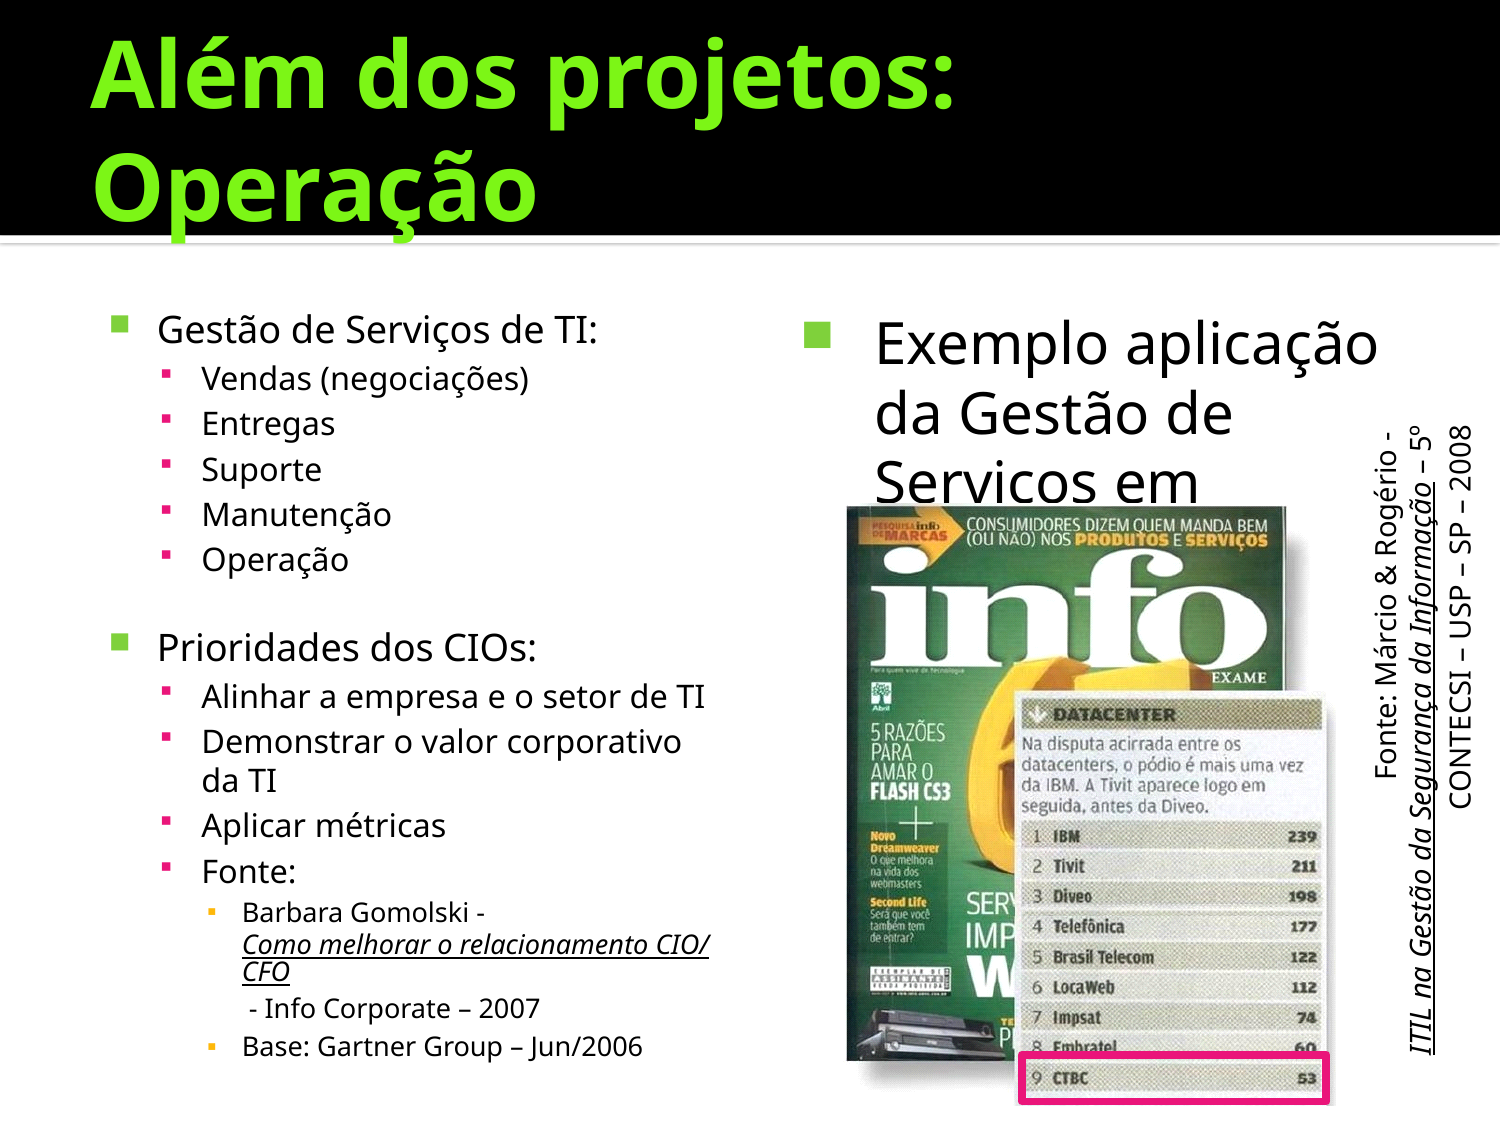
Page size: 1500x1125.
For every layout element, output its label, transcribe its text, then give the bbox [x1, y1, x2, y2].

list Gestão de Serviços de TI: Vendas (negociações) Entregas Suporte Manutenção Operação Prioridades dos CIOs: Alinhar a empresa e o setor de TI Demonstrar o valor corporativo da TI Aplicar métricas Fonte: Barbara Gomolski - Como melhorar o relacionamento CIO/CFO - Info Corporate – 2007 Base: Gartner Group – Jun/2006 [75, 291, 738, 1050]
title Além dos projetos: Operação [75, 24, 1425, 231]
list Exemplo aplicação da Gestão de Serviços em DataCenter: Info Exame: 2006: Não ranqueado 5/2007: 9º Lugar [762, 291, 1425, 1050]
picture [843, 503, 1336, 1106]
text_box Fonte: Márcio & Rogério - ITIL na Gestão da Segurança da Informação – 5º CONTECSI – USP – SP – 2008 [1359, 410, 1484, 1102]
